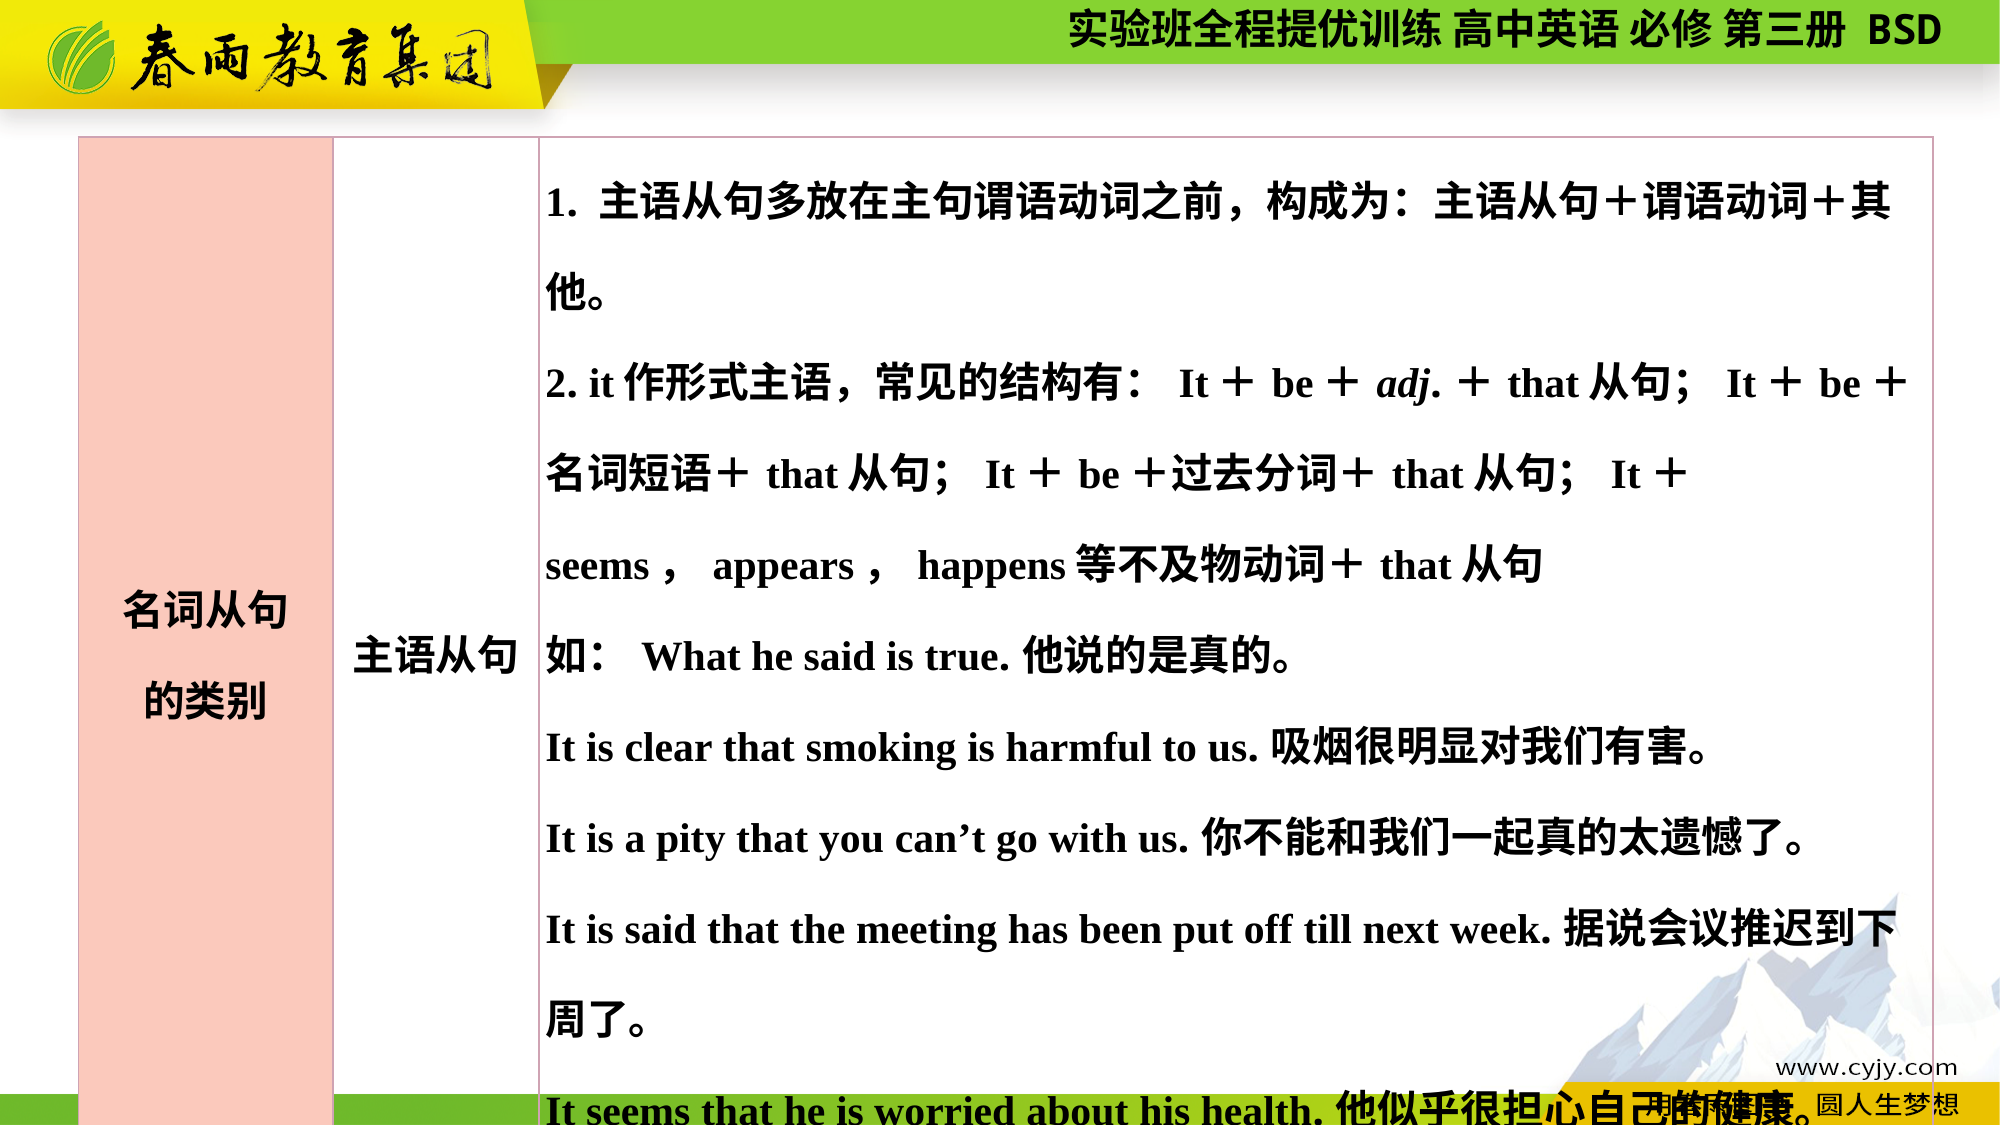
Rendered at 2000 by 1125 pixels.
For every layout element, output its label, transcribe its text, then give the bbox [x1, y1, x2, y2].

table_header 主语从句 [334, 138, 538, 1125]
table_header 名词从句 的类别 [79, 138, 332, 1125]
table_header 1. 主语从句多放在主句谓语动词之前，构成为：主语从句＋谓语动词＋其他。 2. it作形式主语，常见的结构有：It＋be＋adj.＋that从句；It＋be＋名词短语＋that从句；It＋be＋过去分词＋that从句；It＋seems，appears，happens等不及物动词＋that从句 如：What he said is true.他说的是真的。 It is clear that smoking is harmful to us.吸烟很明显对我们有害。 It is a pity that you can’t go with us.你不能和我们一起真的太遗憾了。 It is said that the meeting has been put off till next week.据说会议推迟到下周了。 It seems that he is worried about his health.他似乎很担心自己的健康。 [540, 138, 1932, 1125]
picture [0, 0, 2000, 1125]
